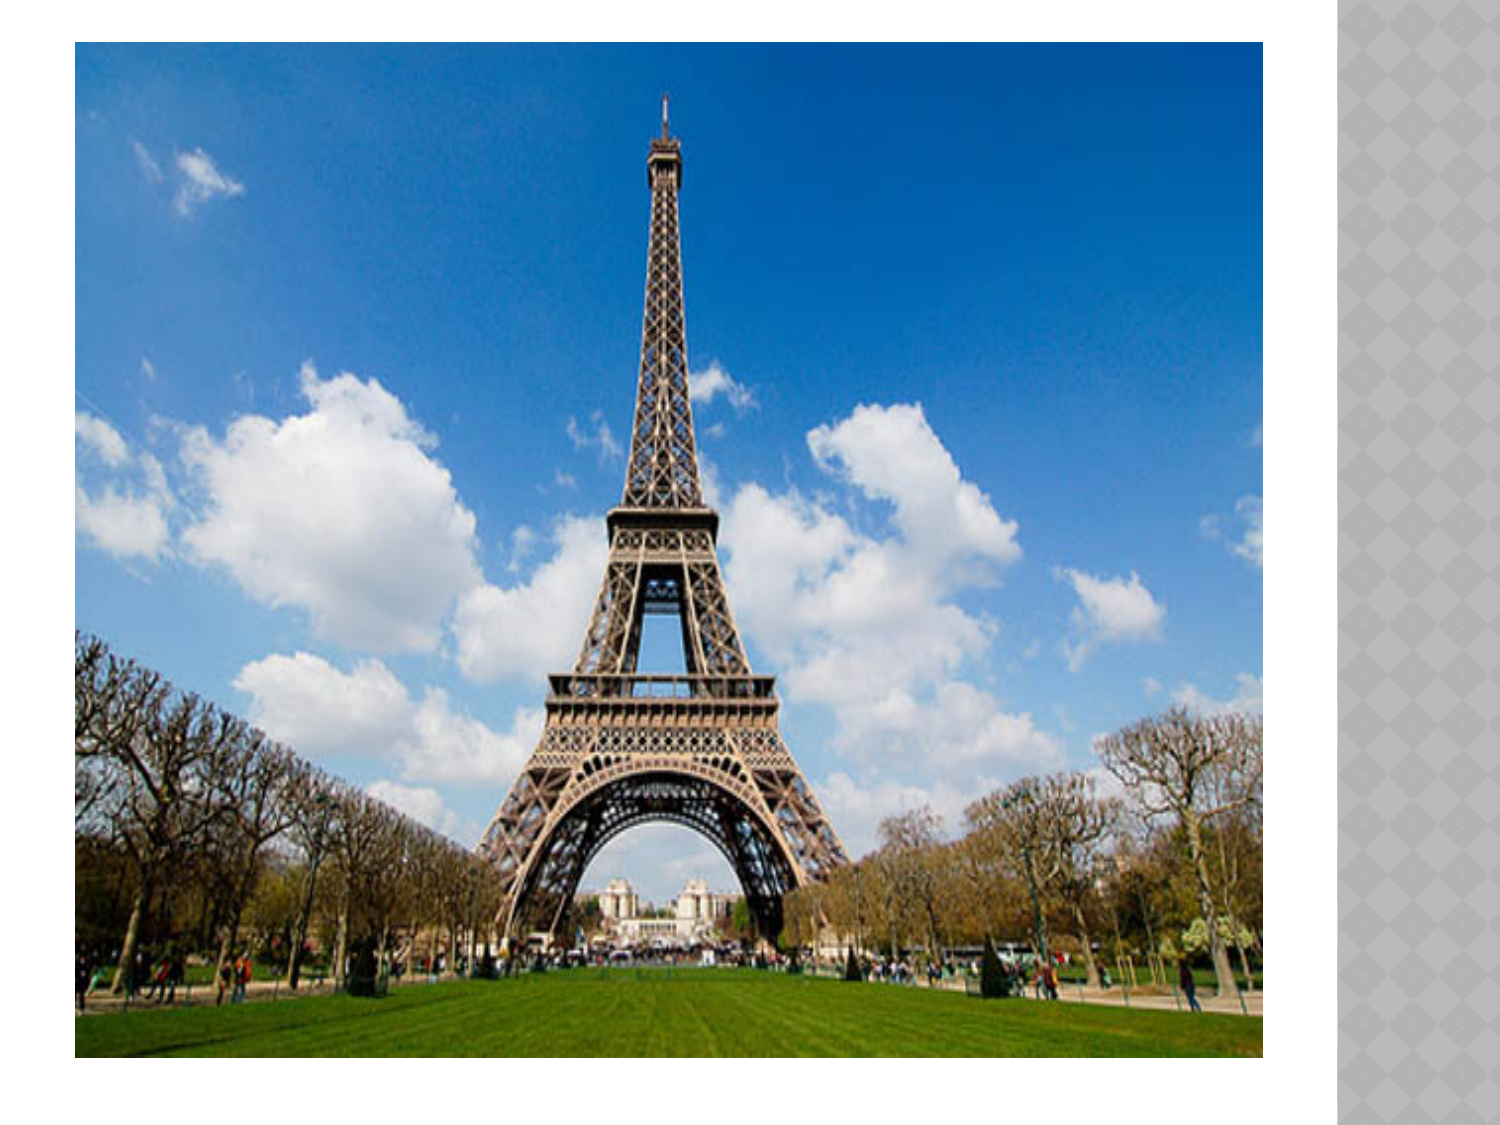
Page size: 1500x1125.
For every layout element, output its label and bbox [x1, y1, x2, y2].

list [74, 42, 1263, 1058]
